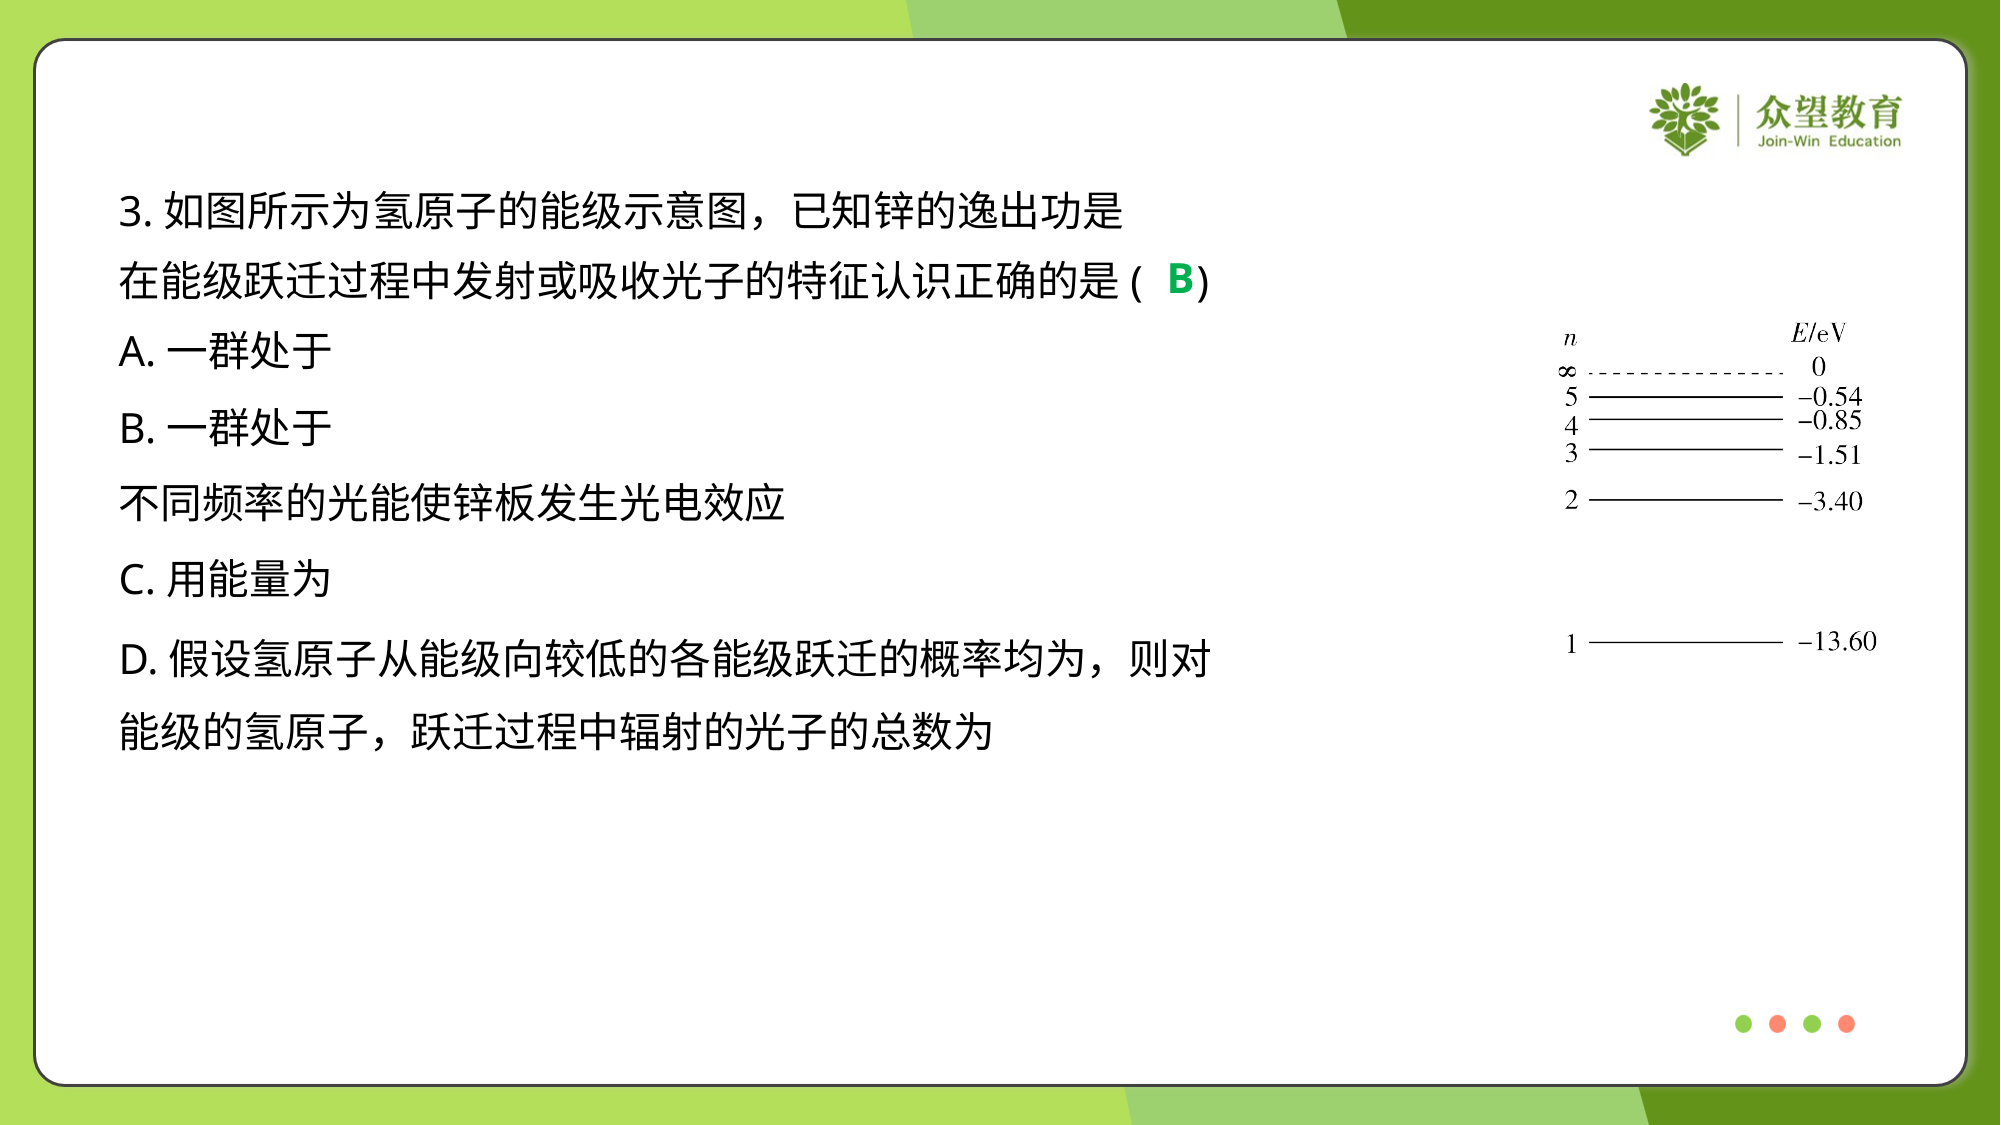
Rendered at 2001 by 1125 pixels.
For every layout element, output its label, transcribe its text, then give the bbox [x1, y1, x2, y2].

picture [0, 0, 2000, 1125]
text_box B [1151, 231, 1210, 296]
